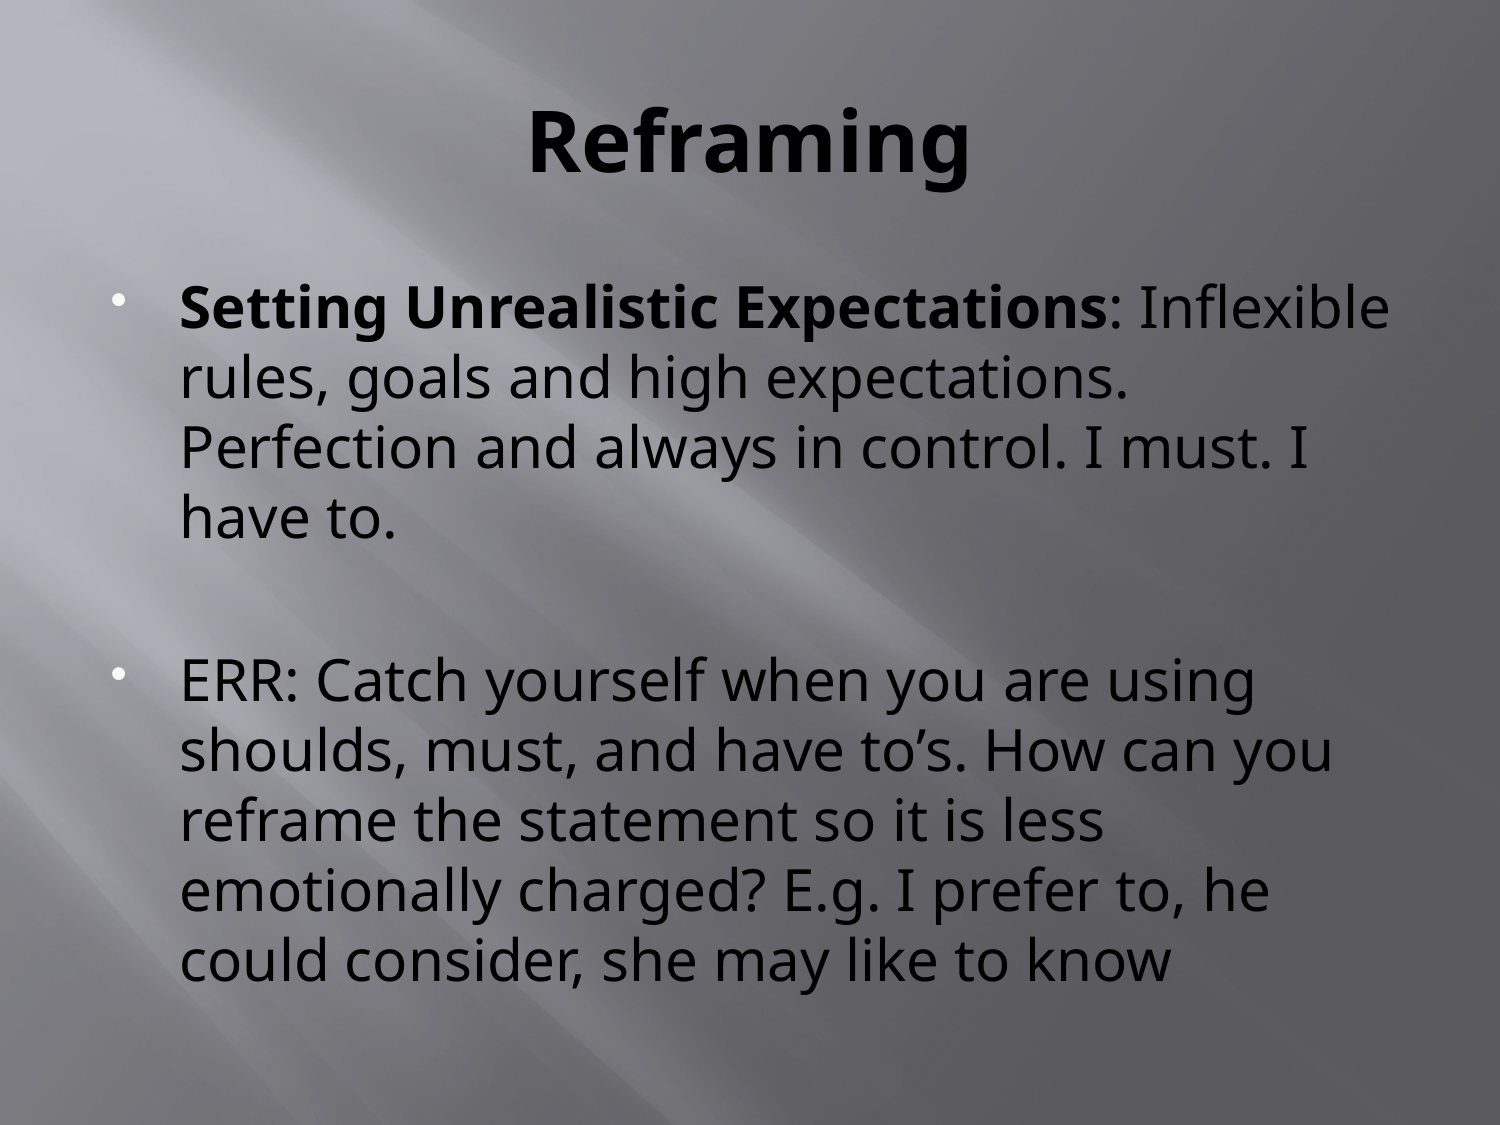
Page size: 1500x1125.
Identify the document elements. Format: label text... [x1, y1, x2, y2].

title Reframing [75, 45, 1425, 233]
list Setting Unrealistic Expectations: Inflexible rules, goals and high expectations. Perfection and always in control. I must. I have to. ERR: Catch yourself when you are using shoulds, must, and have to’s. How can you reframe the statement so it is less emotionally charged? E.g. I prefer to, he could consider, she may like to know [74, 262, 1426, 1036]
